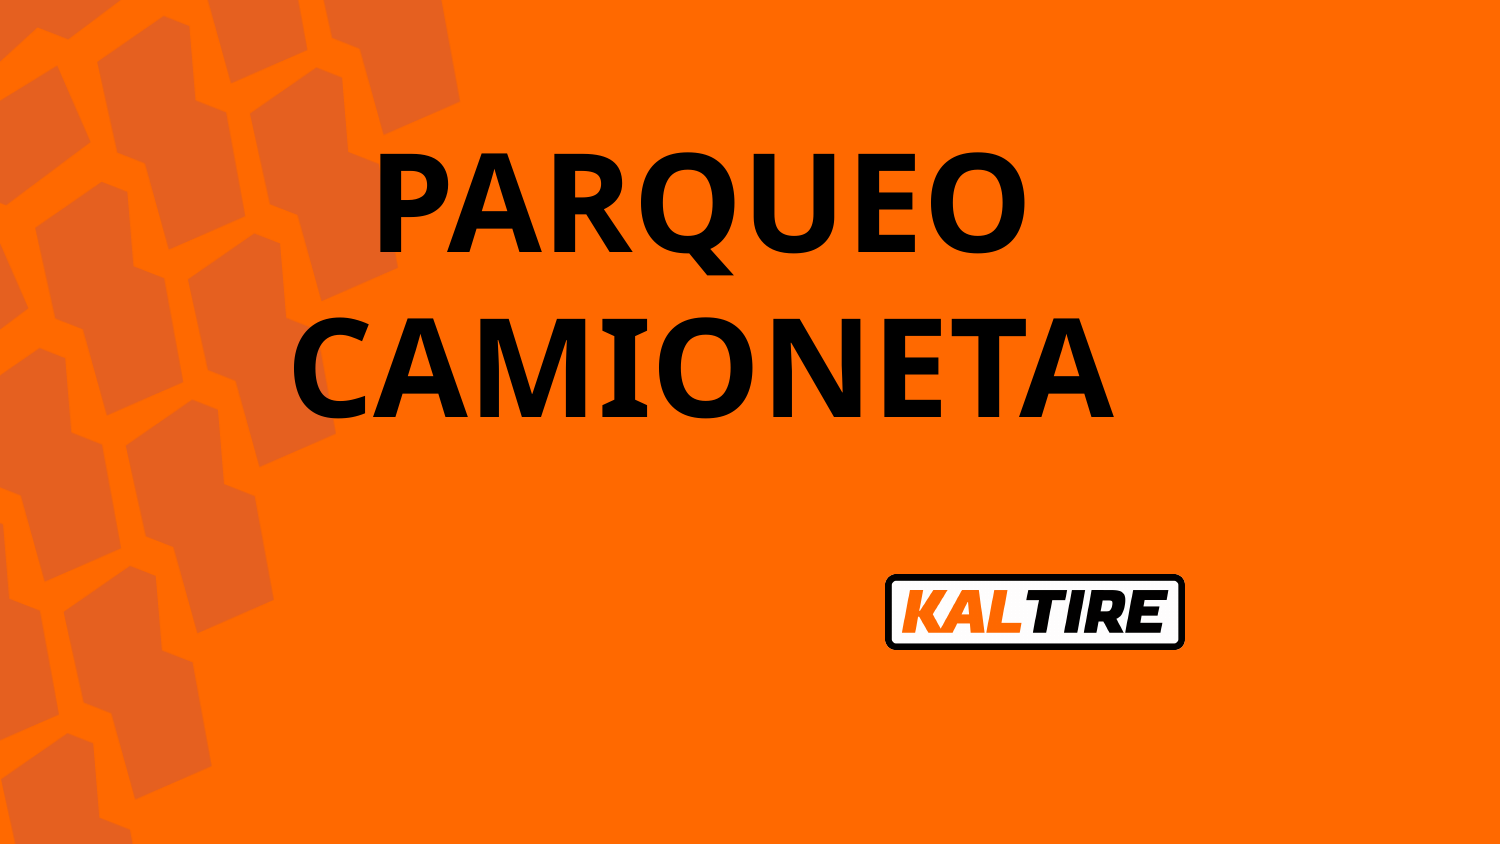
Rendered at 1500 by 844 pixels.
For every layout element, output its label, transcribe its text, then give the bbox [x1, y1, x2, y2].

text_box PARQUEO CAMIONETA [188, 107, 1214, 452]
picture [0, 0, 1500, 844]
